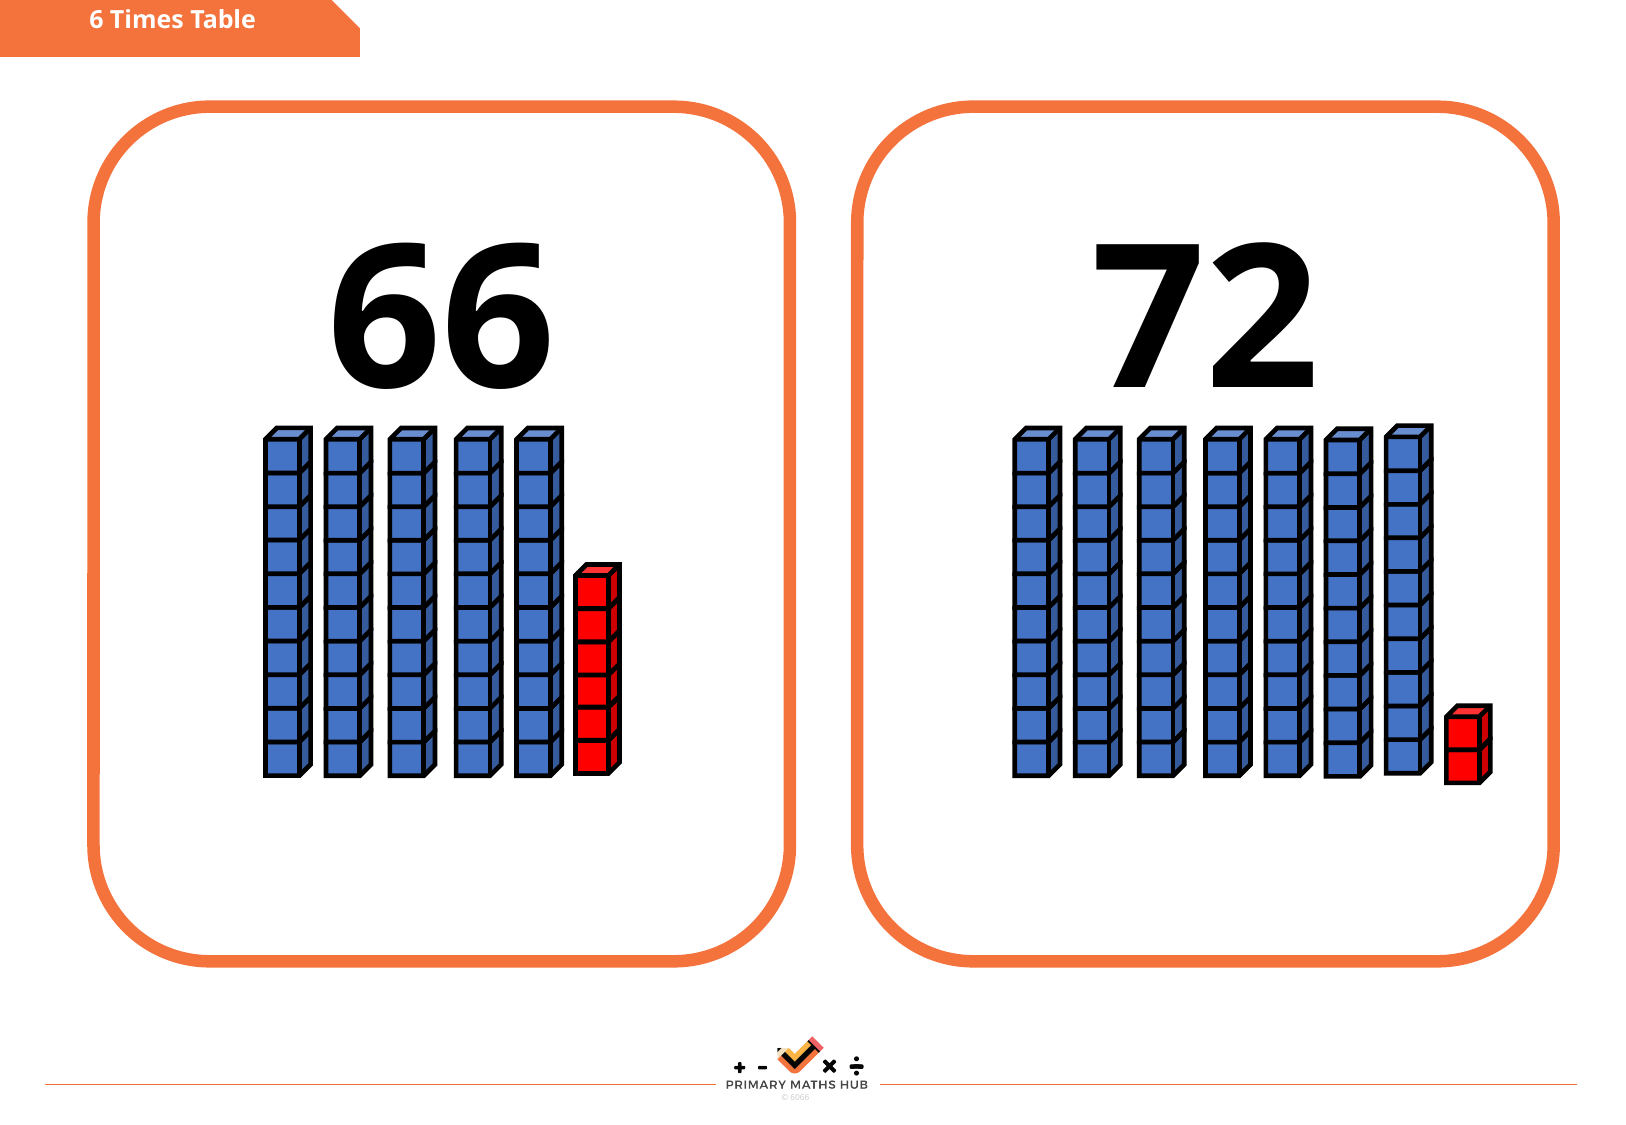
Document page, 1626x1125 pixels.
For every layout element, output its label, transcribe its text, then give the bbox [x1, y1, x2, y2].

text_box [1014, 427, 1060, 776]
text_box © 6066 [720, 1084, 870, 1110]
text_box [325, 427, 372, 776]
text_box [1139, 427, 1185, 776]
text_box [1075, 427, 1121, 776]
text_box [1265, 427, 1311, 776]
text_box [575, 564, 620, 774]
text_box [856, 209, 1555, 963]
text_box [1205, 427, 1251, 776]
text_box 72 [857, 179, 1554, 435]
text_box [1446, 705, 1491, 783]
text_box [456, 427, 502, 776]
text_box [92, 207, 792, 963]
picture [722, 1034, 872, 1094]
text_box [265, 427, 311, 776]
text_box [1325, 428, 1372, 777]
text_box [389, 427, 435, 776]
text_box 66 [93, 179, 790, 435]
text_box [516, 427, 562, 776]
text_box [864, 105, 1547, 179]
text_box [100, 105, 783, 179]
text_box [1386, 425, 1432, 774]
text_box 6 Times Table [0, 0, 361, 58]
